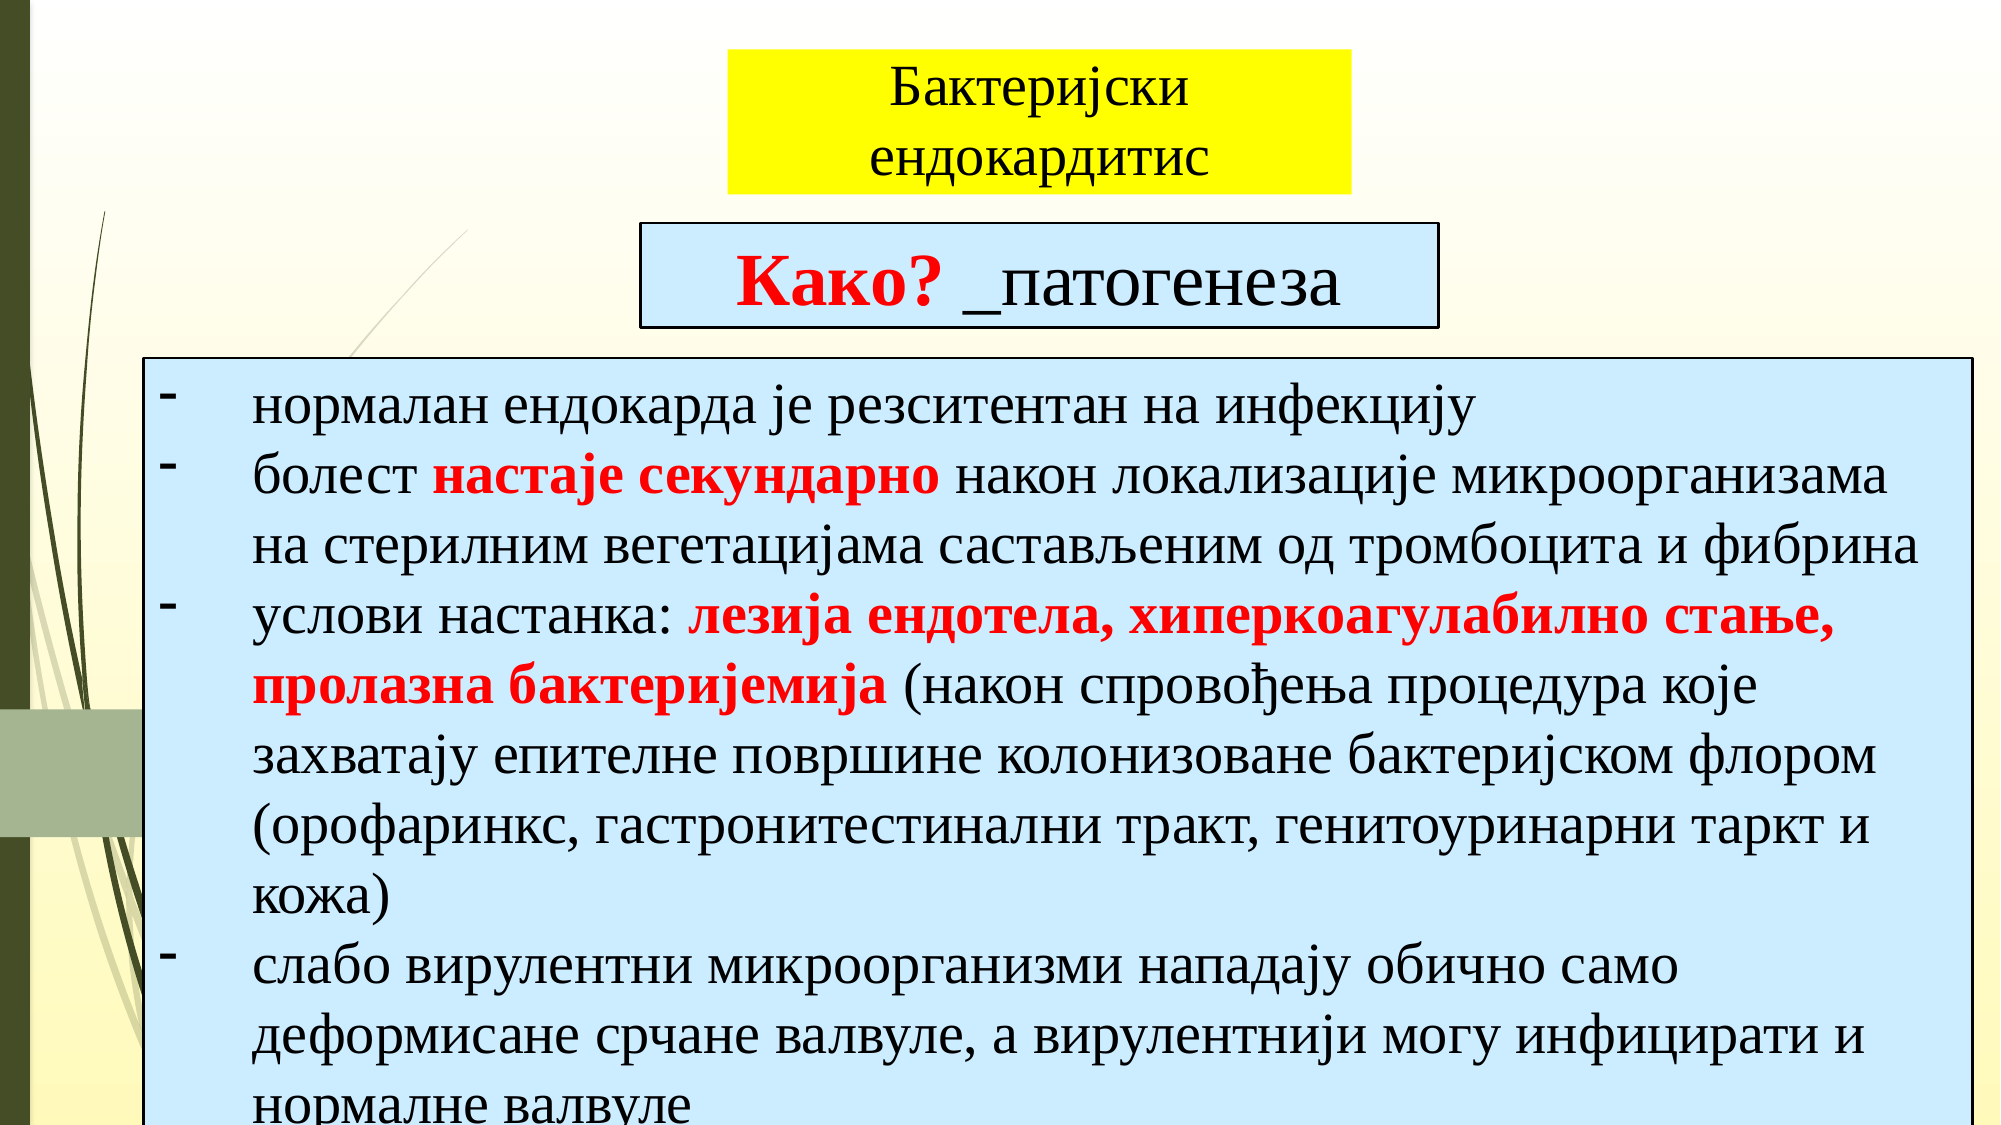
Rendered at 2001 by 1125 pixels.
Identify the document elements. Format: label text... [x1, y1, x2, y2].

text_box Како? _патогенеза [640, 222, 1439, 328]
text_box нормалан ендокарда је резситентан на инфекцију болест настаје секундарно након локализације микроорганизама на стерилним вегетацијама састављеним од тромбоцита и фибрина услови настанка: лезија ендотела, хиперкоагулабилно стање, пролазна бактеријемија (након спровођења процедура које захватају епителне површине колонизоване бактеријском флором (орофаринкс, гастронитестинални тракт, генитоуринарни таркт и кожа) слабо вирулентни микроорганизми нападају обично само деформисане срчане валвуле, а вирулентнији могу инфицирати и нормалне валвуле [143, 357, 1973, 1125]
title Бактеријски ендокардитис [727, 49, 1352, 195]
